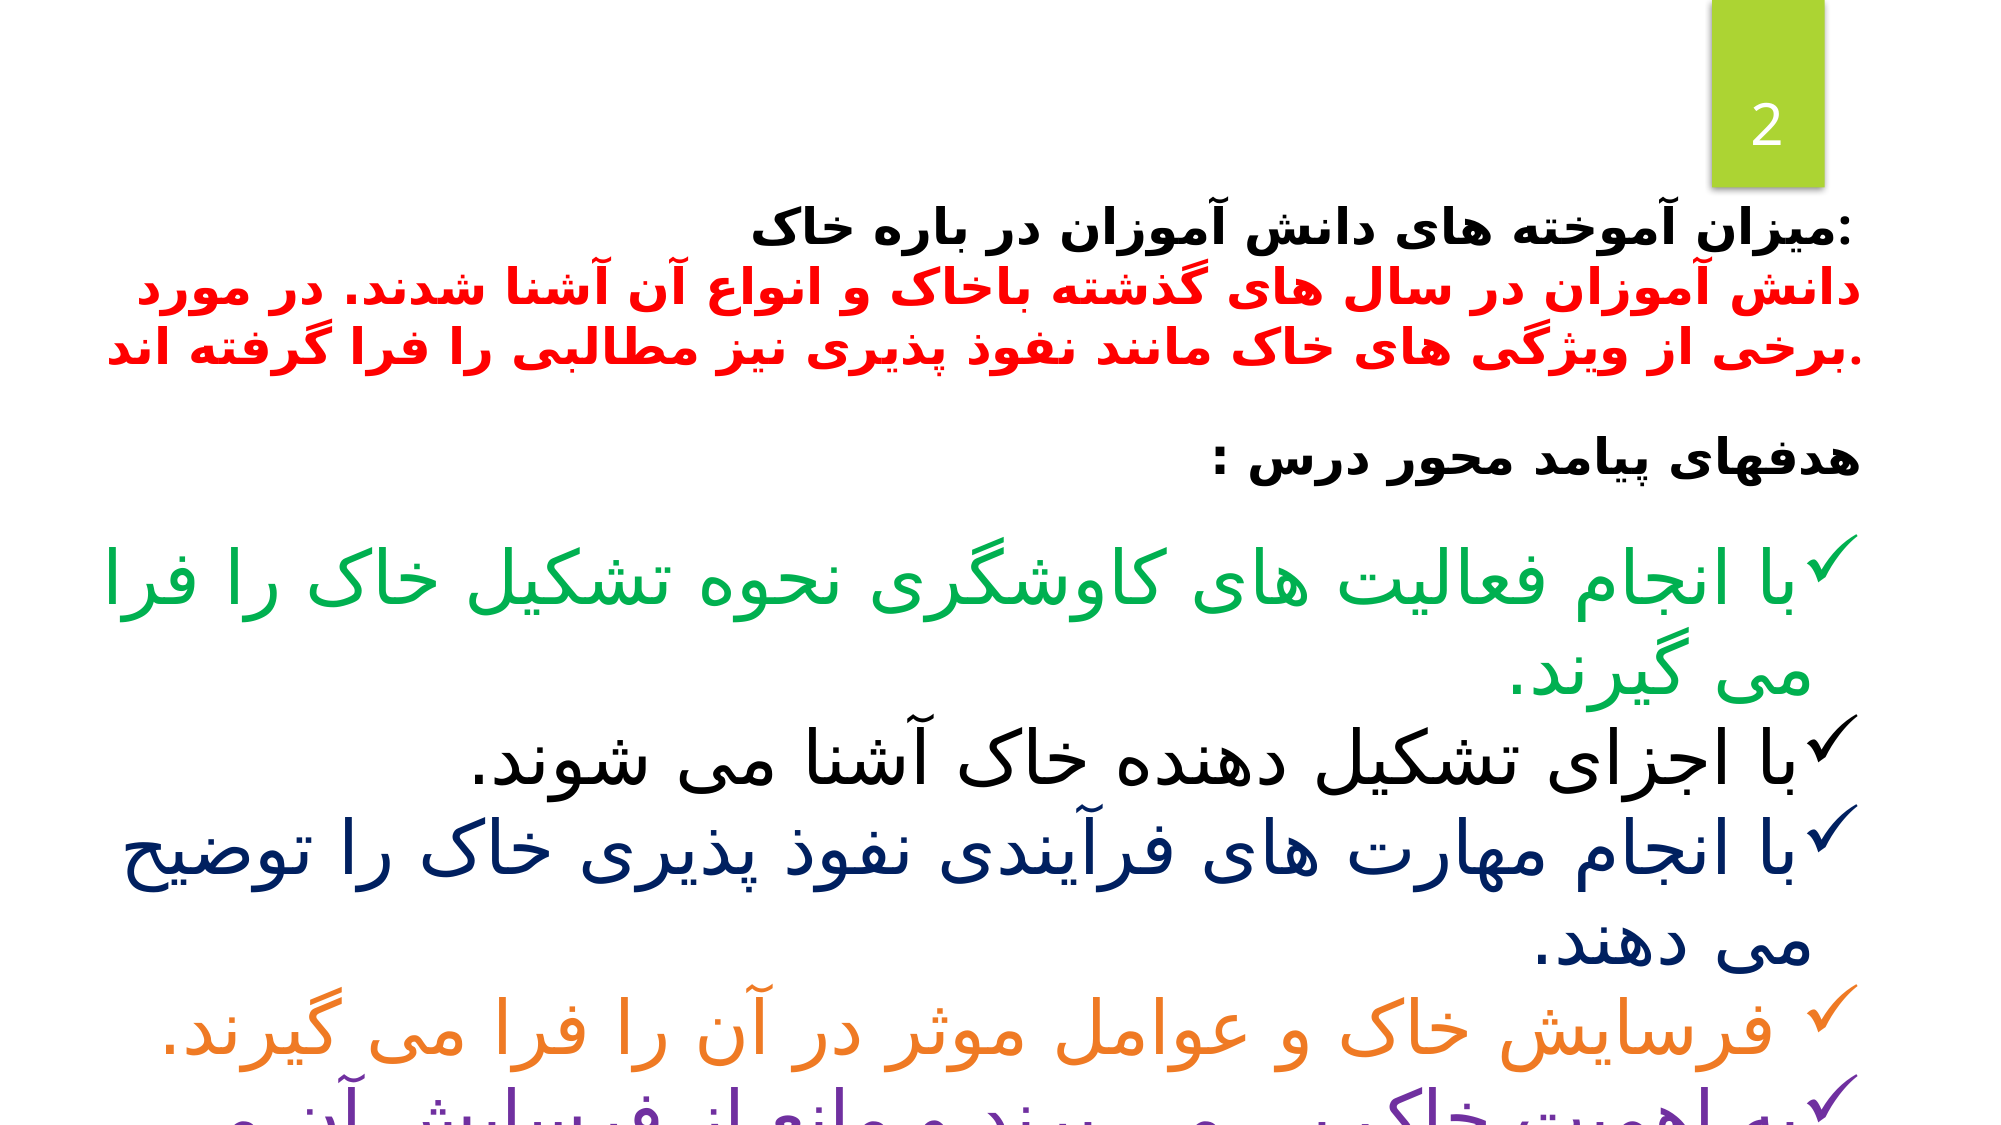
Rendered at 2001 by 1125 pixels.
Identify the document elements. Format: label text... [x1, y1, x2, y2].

slide_number 2 [1698, 48, 1836, 175]
text_box میزان آموخته های دانش آموزان در باره خاک: دانش آموزان در سال های گذشته باخاک و انواع آن آشنا شدند. در مورد برخی از ویژگی های خاک مانند نفوذ پذیری نیز مطالبی را فرا گرفته اند. هدفهای پیامد محور درس : با انجام فعالیت های کاوشگری نحوه تشکیل خاک را فرا می گیرند. با اجزای تشکیل دهنده خاک آشنا می شوند. با انجام مهارت های فرآیندی نفوذ پذیری خاک را توضیح می دهند. فرسایش خاک و عوامل موثر در آن را فرا می گیرند. به اهمیت خاک پی می برند و مانع از فرسایش آن می شوند. [60, 187, 1878, 1125]
